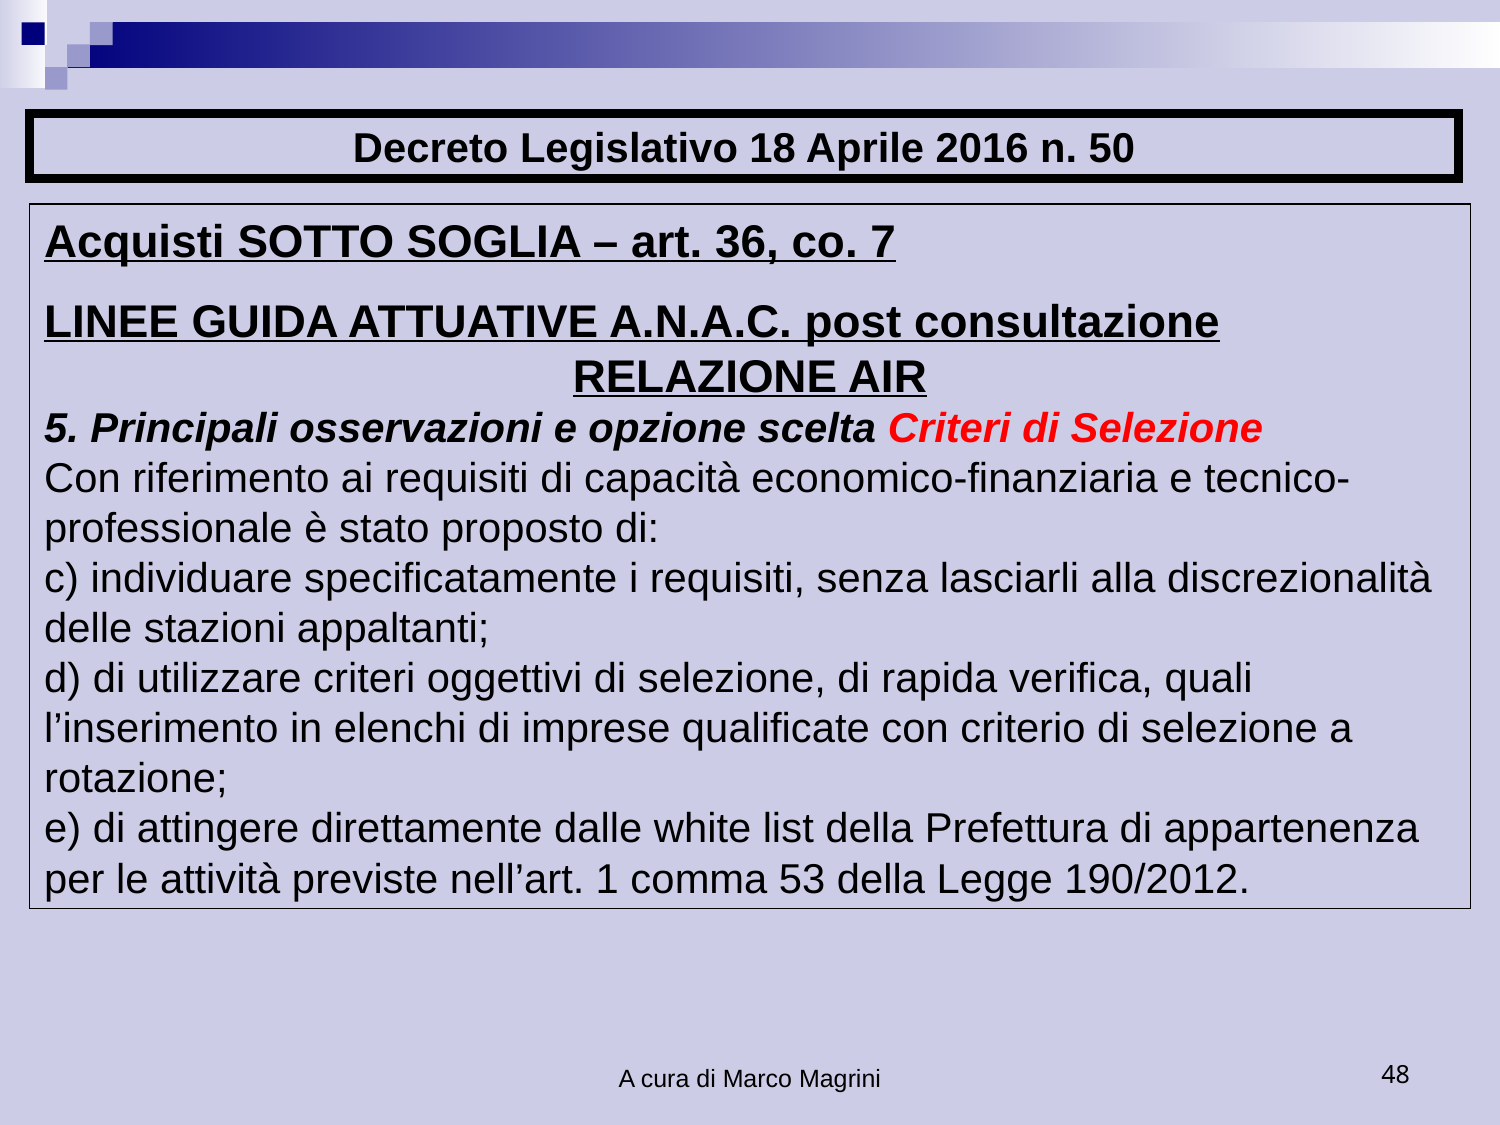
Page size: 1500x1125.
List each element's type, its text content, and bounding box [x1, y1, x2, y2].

text_box Acquisti SOTTO SOGLIA – art. 36, co. 7 LINEE GUIDA ATTUATIVE A.N.A.C. post consultazione RELAZIONE AIR 5. Principali osservazioni e opzione scelta Criteri di Selezione Con riferimento ai requisiti di capacità economico-finanziaria e tecnico-professionale è stato proposto di: c) individuare specificatamente i requisiti, senza lasciarli alla discrezionalità delle stazioni appaltanti; d) di utilizzare criteri oggettivi di selezione, di rapida verifica, quali l’inserimento in elenchi di imprese qualificate con criterio di selezione a rotazione; e) di attingere direttamente dalle white list della Prefettura di appartenenza per le attività previste nell’art. 1 comma 53 della Legge 190/2012. [29, 203, 1471, 909]
footer A cura di Marco Magrini [512, 1025, 988, 1100]
slide_number 48 [1074, 1025, 1425, 1100]
text_box Decreto Legislativo 18 Aprile 2016 n. 50 [29, 113, 1459, 179]
